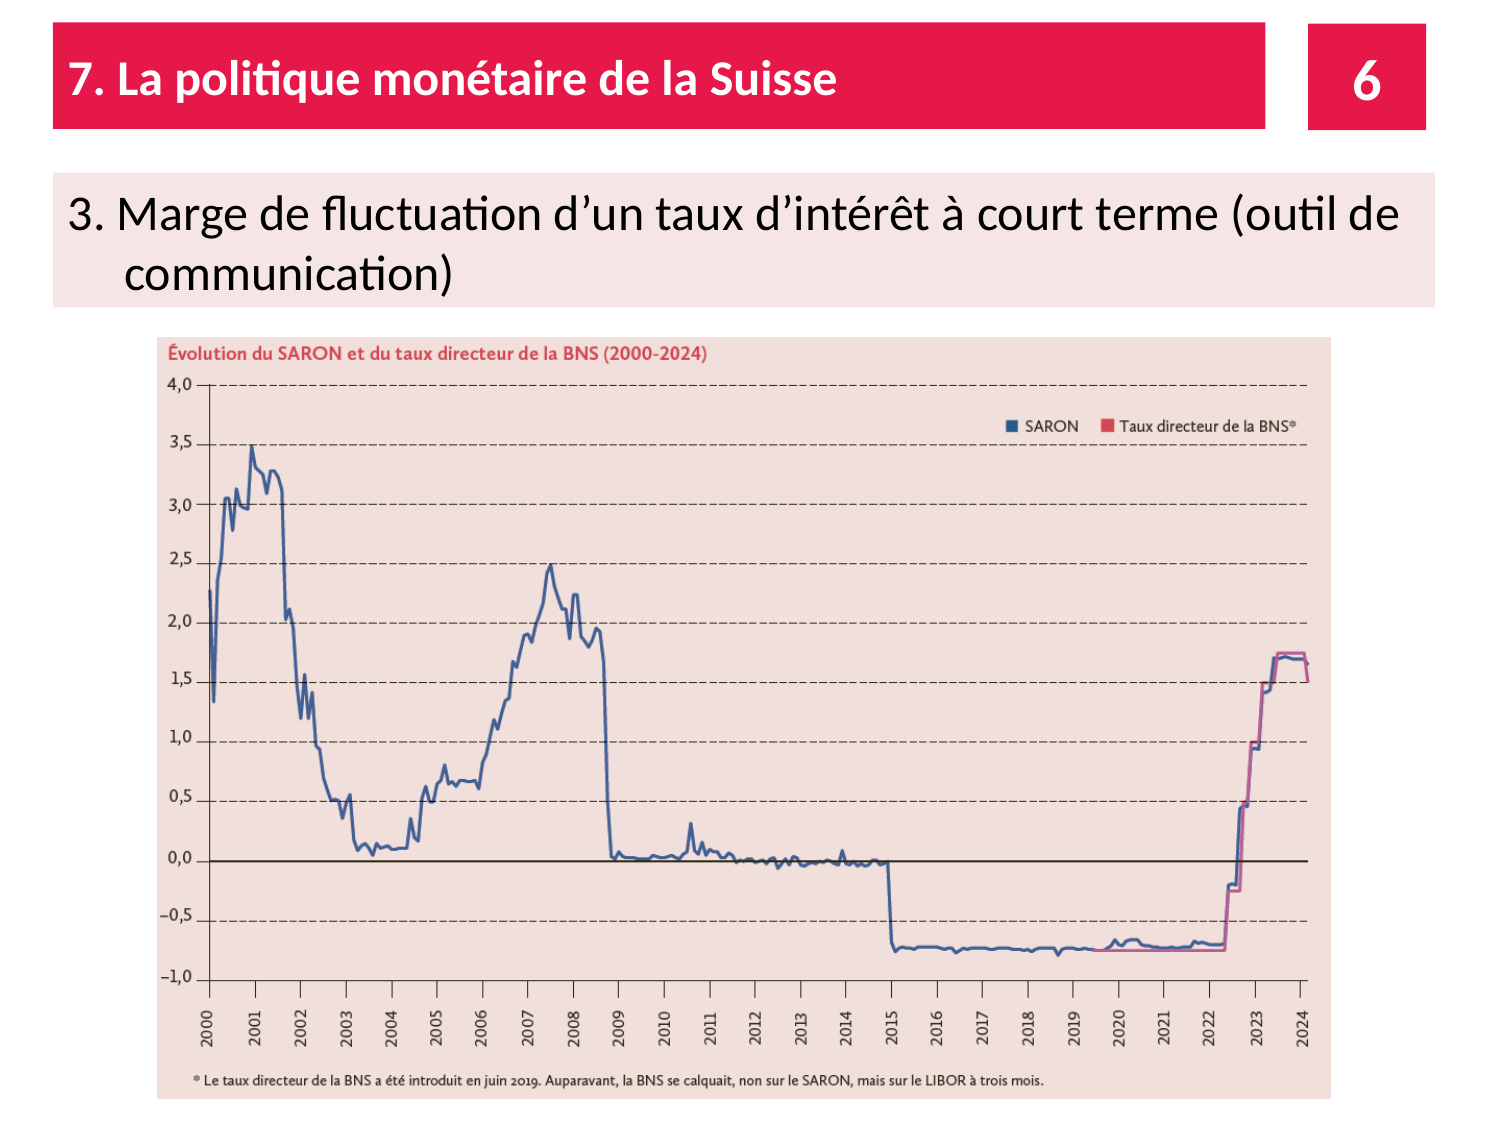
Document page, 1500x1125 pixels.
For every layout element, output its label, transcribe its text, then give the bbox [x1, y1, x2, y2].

picture [157, 337, 1331, 1099]
text_box 3. Marge de fluctuation d’un taux d’intérêt à court terme (outil de communication) [53, 172, 1436, 308]
text_box 7. La politique monétaire de la Suisse [52, 22, 1266, 129]
text_box 6 [1308, 23, 1427, 131]
